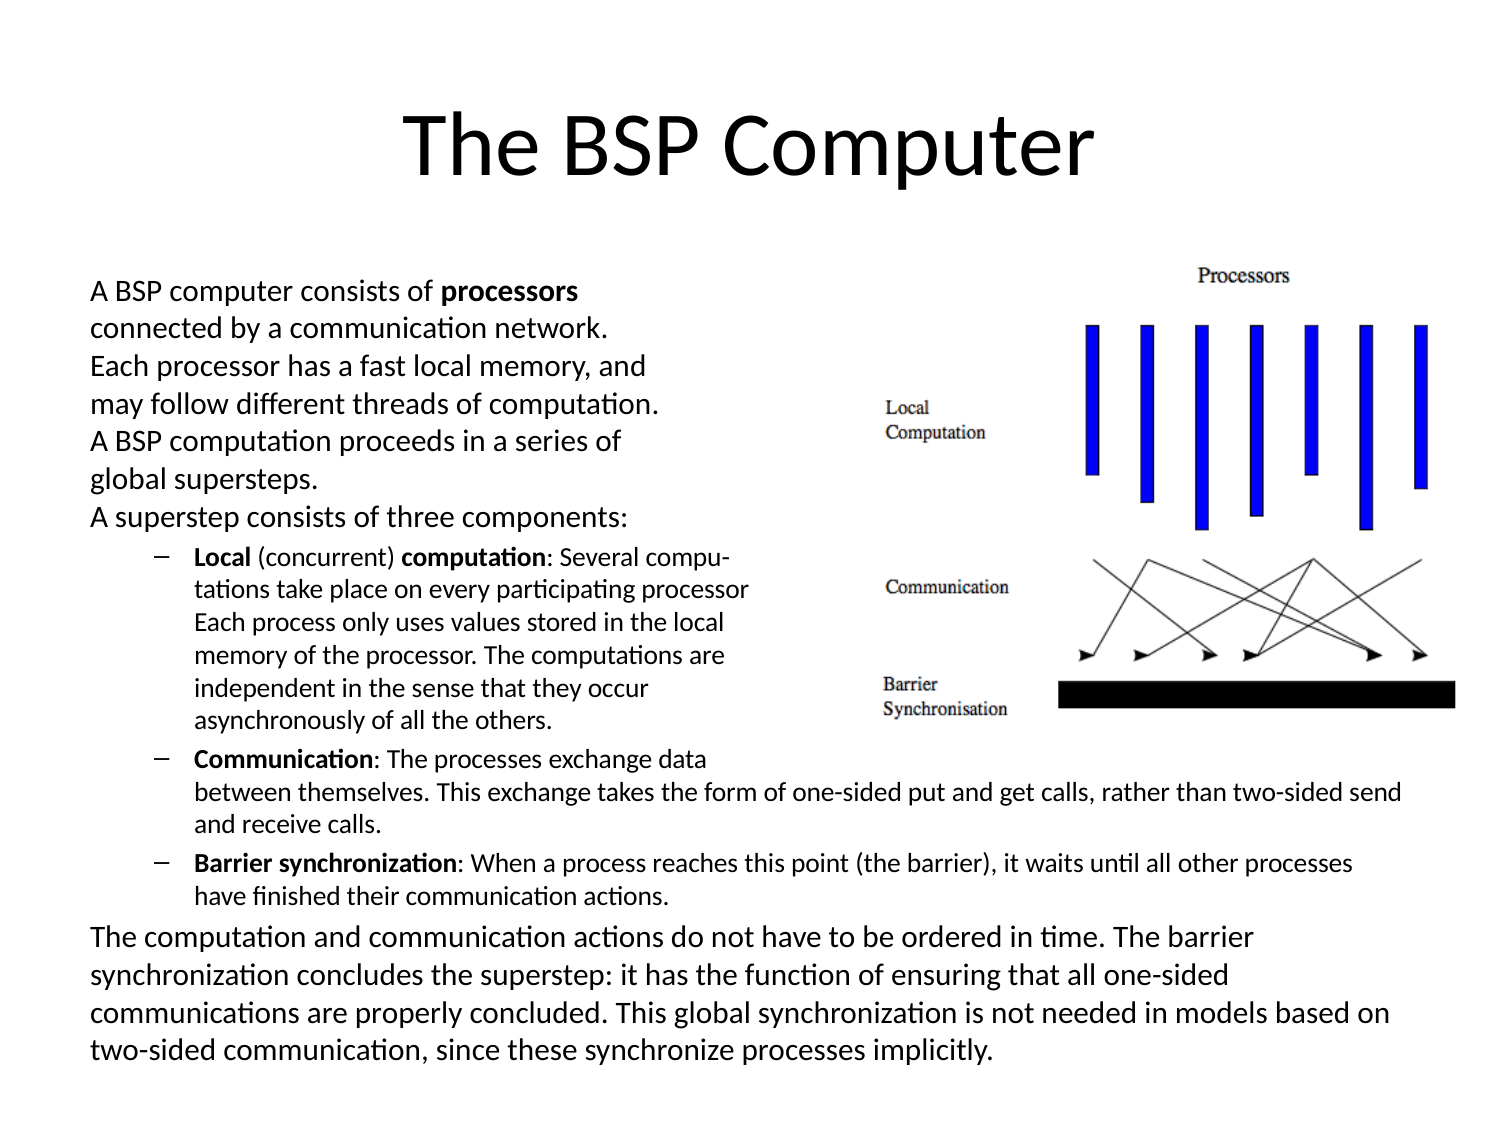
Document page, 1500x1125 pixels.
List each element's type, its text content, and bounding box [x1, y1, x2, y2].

picture [875, 254, 1466, 729]
title The BSP Computer [75, 45, 1425, 233]
list A BSP computer consists of processors connected by a communication network. Each processor has a fast local memory, and may follow different threads of computation. A BSP computation proceeds in a series of global supersteps. A superstep consists of three components: Local (concurrent) computation: Several compu- tations take place on every participating processor Each process only uses values stored in the local memory of the processor. The computations are independent in the sense that they occur asynchronously of all the others. Communication: The processes exchange data between themselves. This exchange takes the form of one-sided put and get calls, rather than two-sided send and receive calls. Barrier synchronization: When a process reaches this point (the barrier), it waits until all other processes have finished their communication actions. The computation and communication actions do not have to be ordered in time. The barrier synchronization concludes the superstep: it has the function of ensuring that all one-sided communications are properly concluded. This global synchronization is not needed in models based on two-sided communication, since these synchronize processes implicitly. [75, 262, 1425, 1085]
